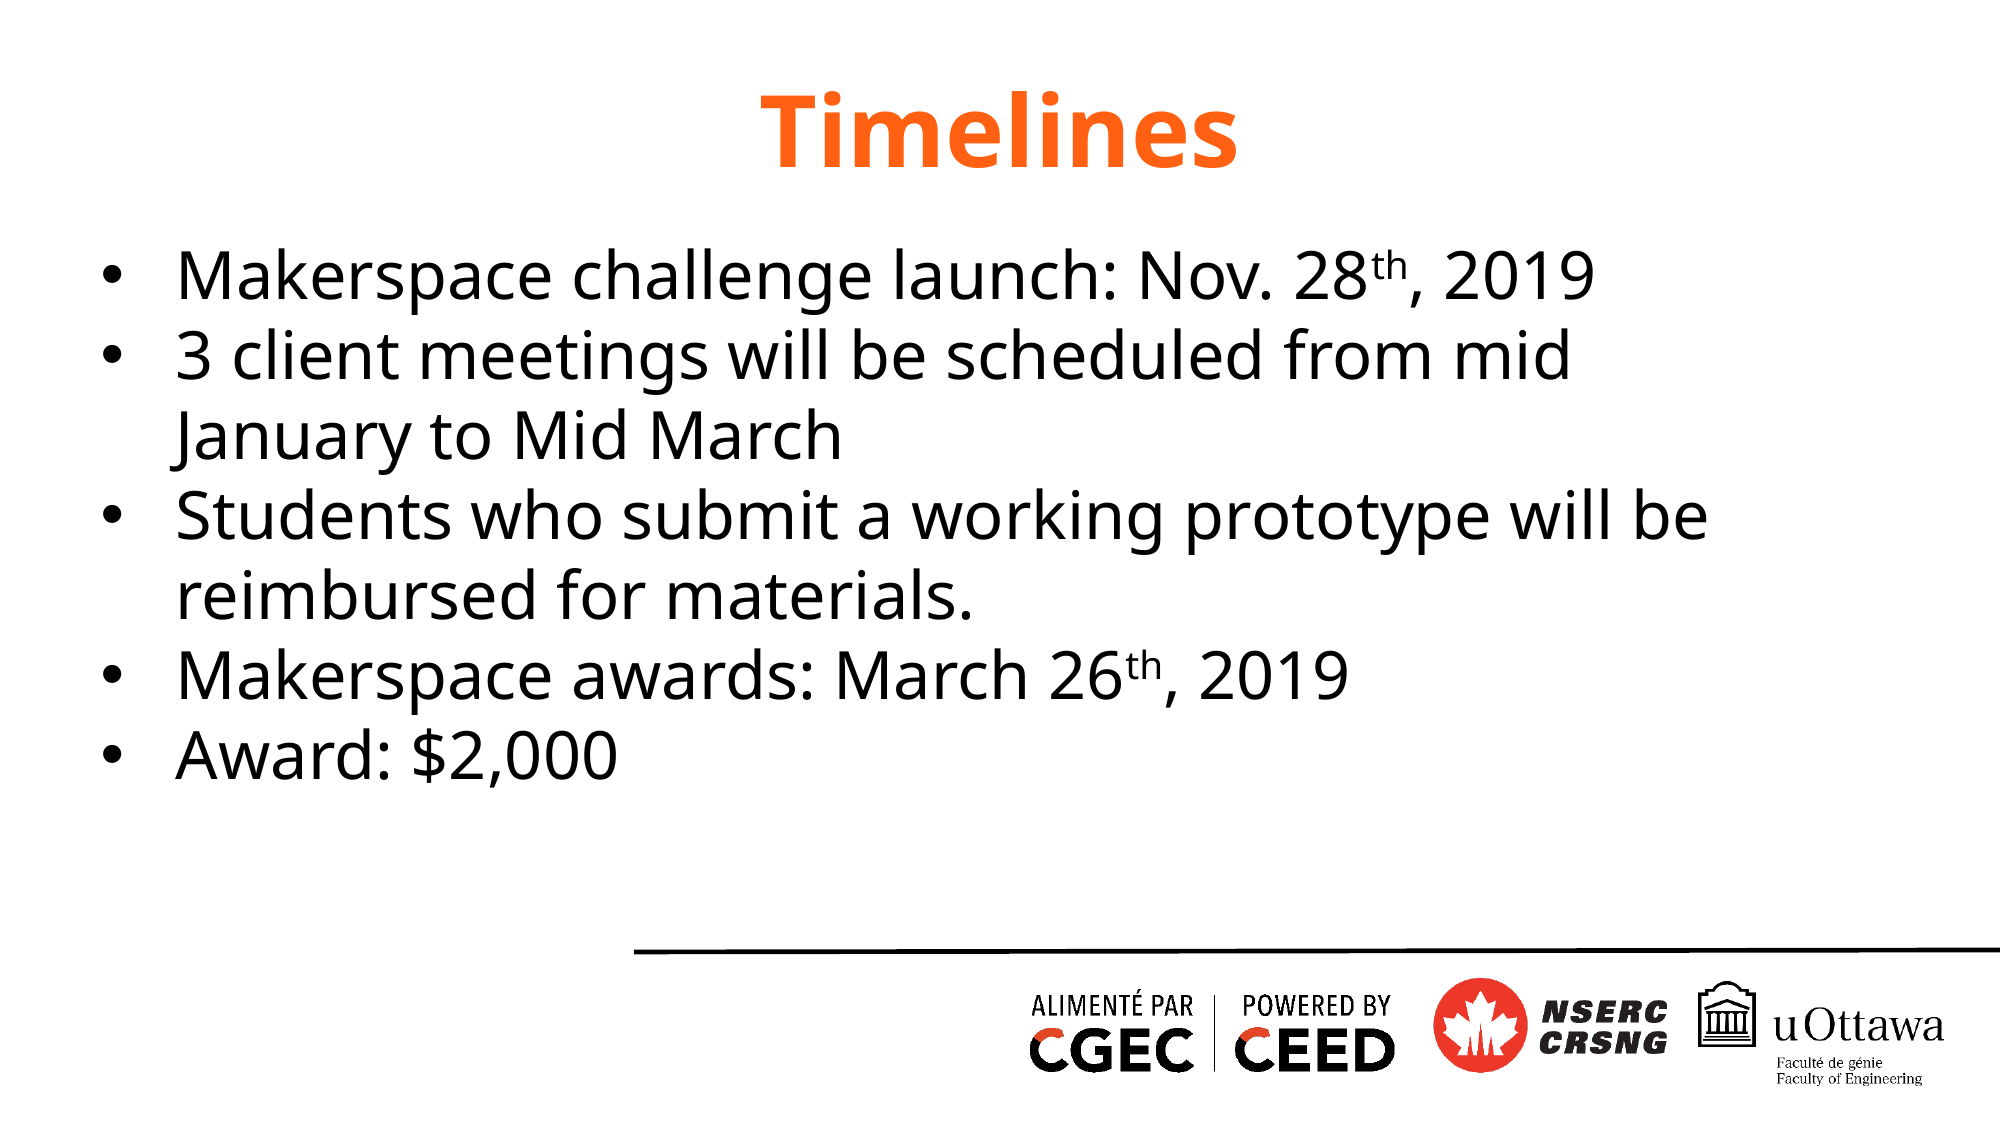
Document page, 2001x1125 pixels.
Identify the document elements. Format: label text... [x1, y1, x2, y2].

picture [1698, 981, 1944, 1086]
text_box Makerspace challenge launch: Nov. 28th, 2019 3 client meetings will be scheduled from mid January to Mid March Students who submit a working prototype will be reimbursed for materials. Makerspace awards: March 26th, 2019 Award: $2,000 [85, 225, 1805, 881]
text_box Timelines [0, 60, 2000, 195]
picture [1011, 967, 1684, 1098]
